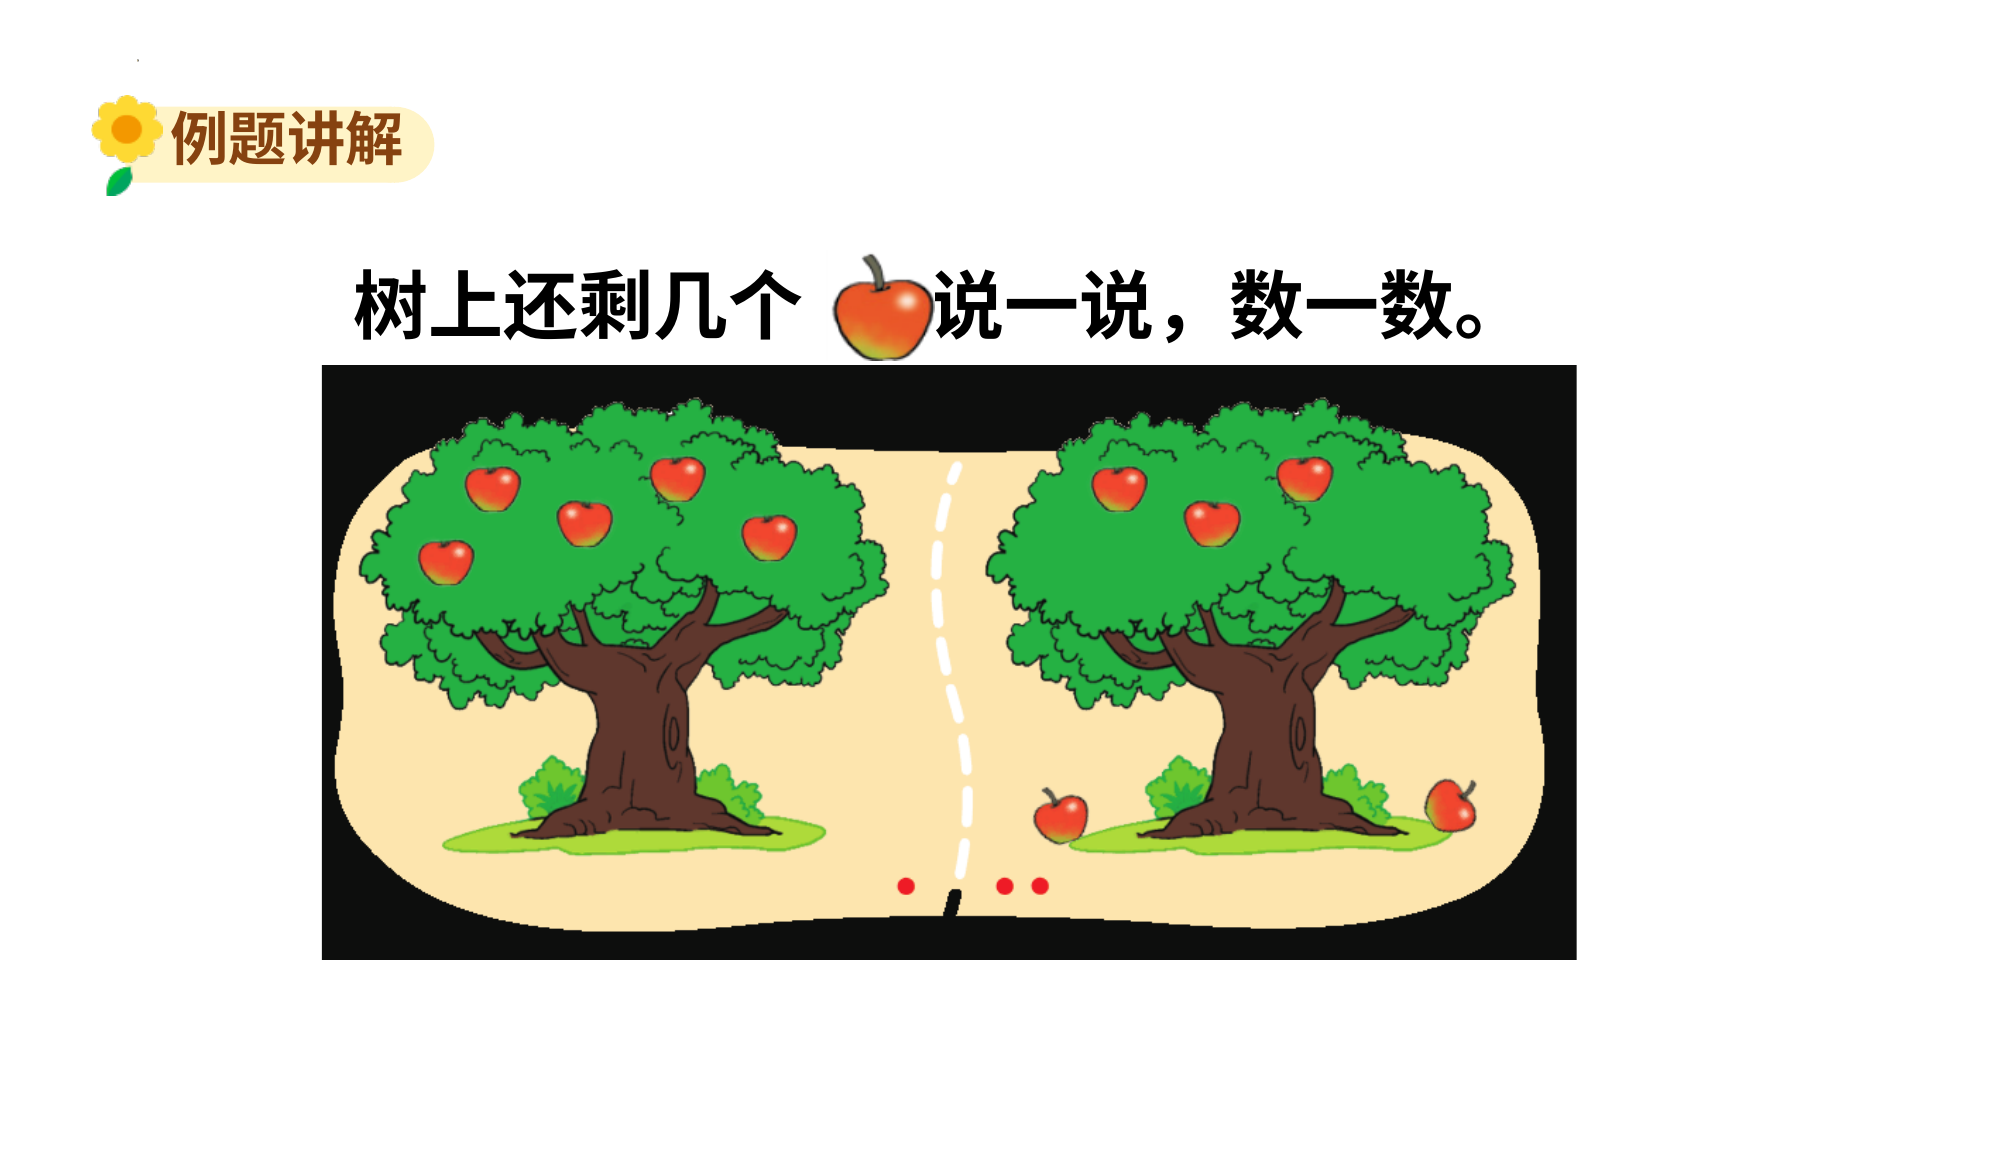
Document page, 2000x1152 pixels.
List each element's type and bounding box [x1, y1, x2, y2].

picture [321, 364, 1577, 960]
text_box [338, 249, 1856, 361]
text_box [91, 94, 491, 197]
